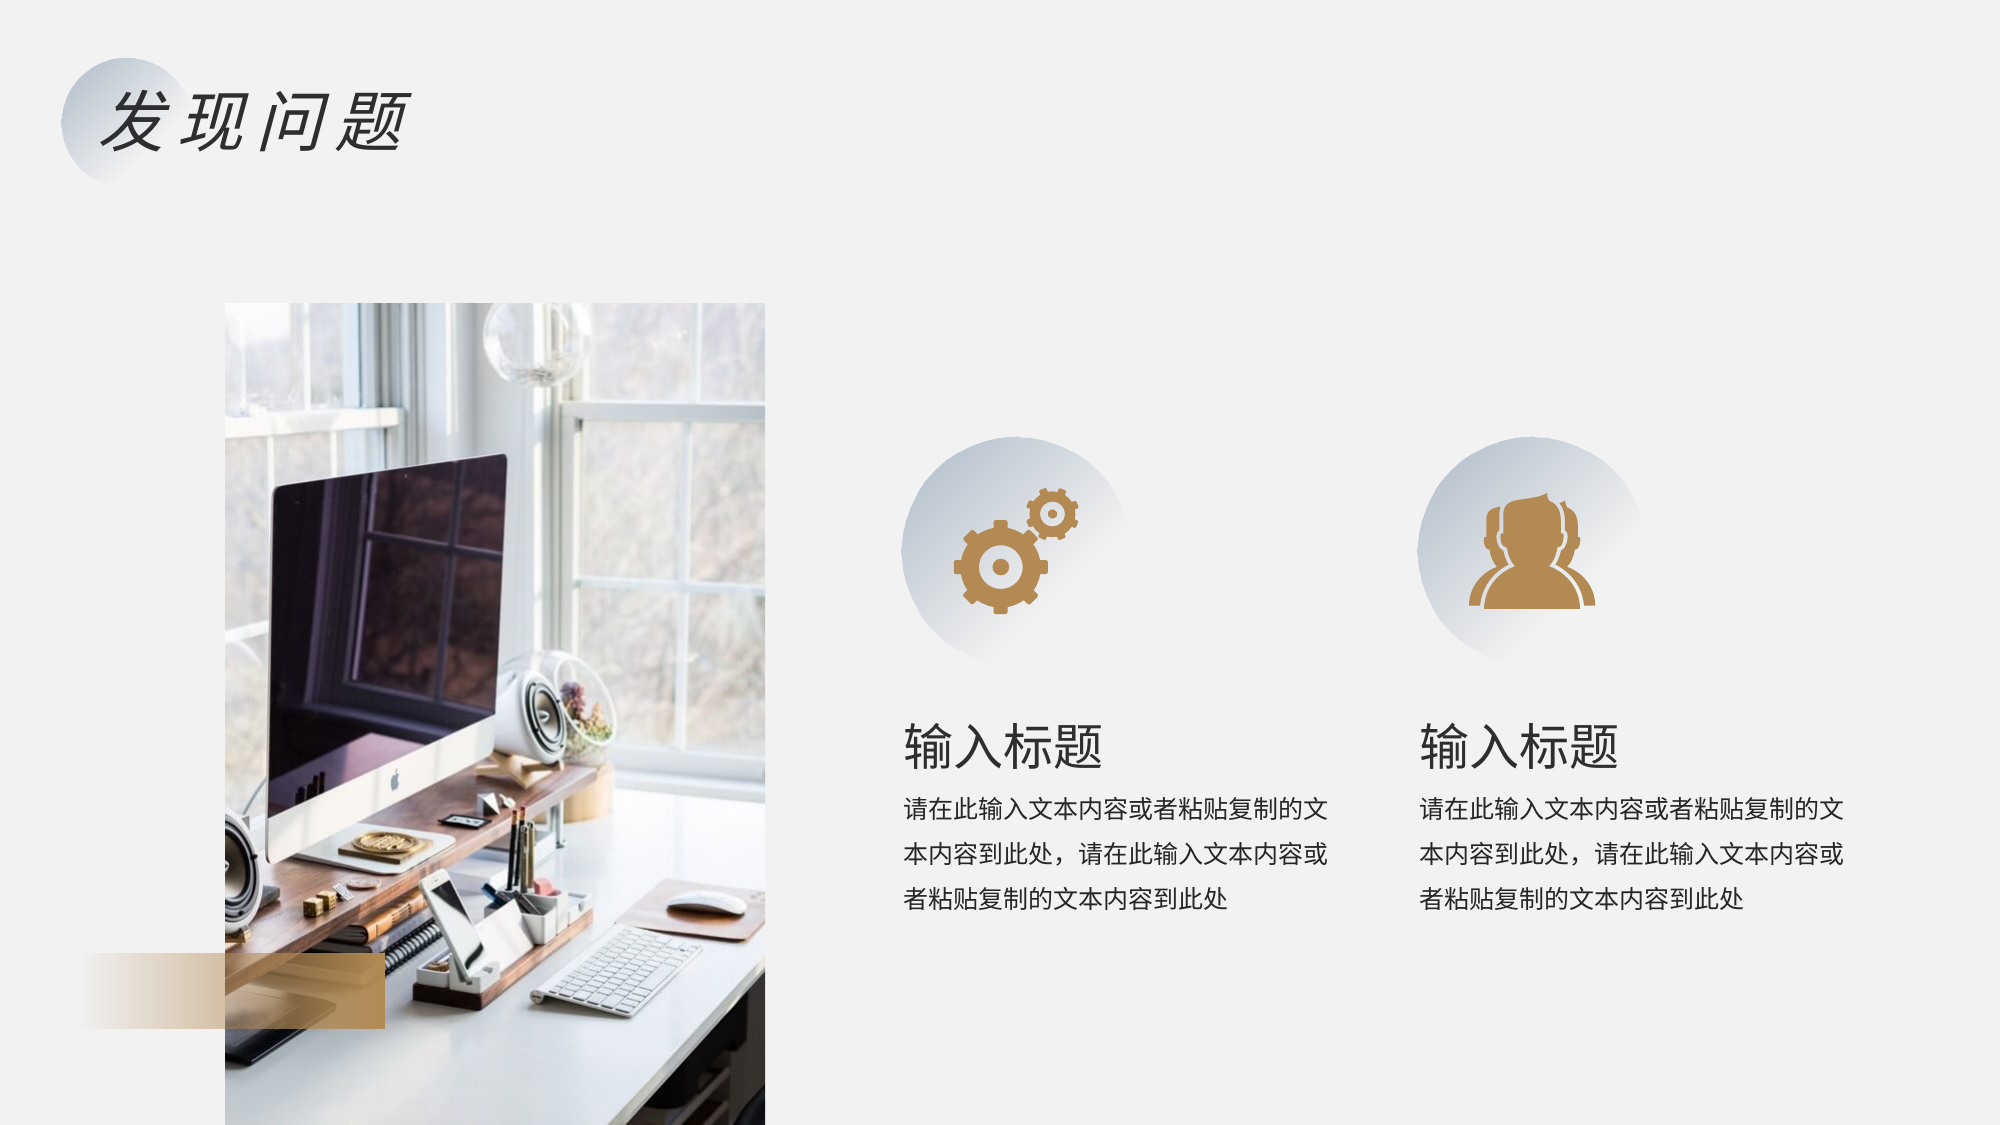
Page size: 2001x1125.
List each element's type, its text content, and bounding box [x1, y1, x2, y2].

text_box [78, 952, 386, 1029]
text_box [60, 73, 175, 189]
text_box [888, 708, 1353, 923]
text_box [224, 303, 766, 1125]
text_box 发现问题 [82, 72, 553, 168]
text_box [901, 436, 1131, 666]
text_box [1417, 436, 1647, 666]
text_box [83, 56, 170, 72]
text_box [1404, 708, 1869, 923]
